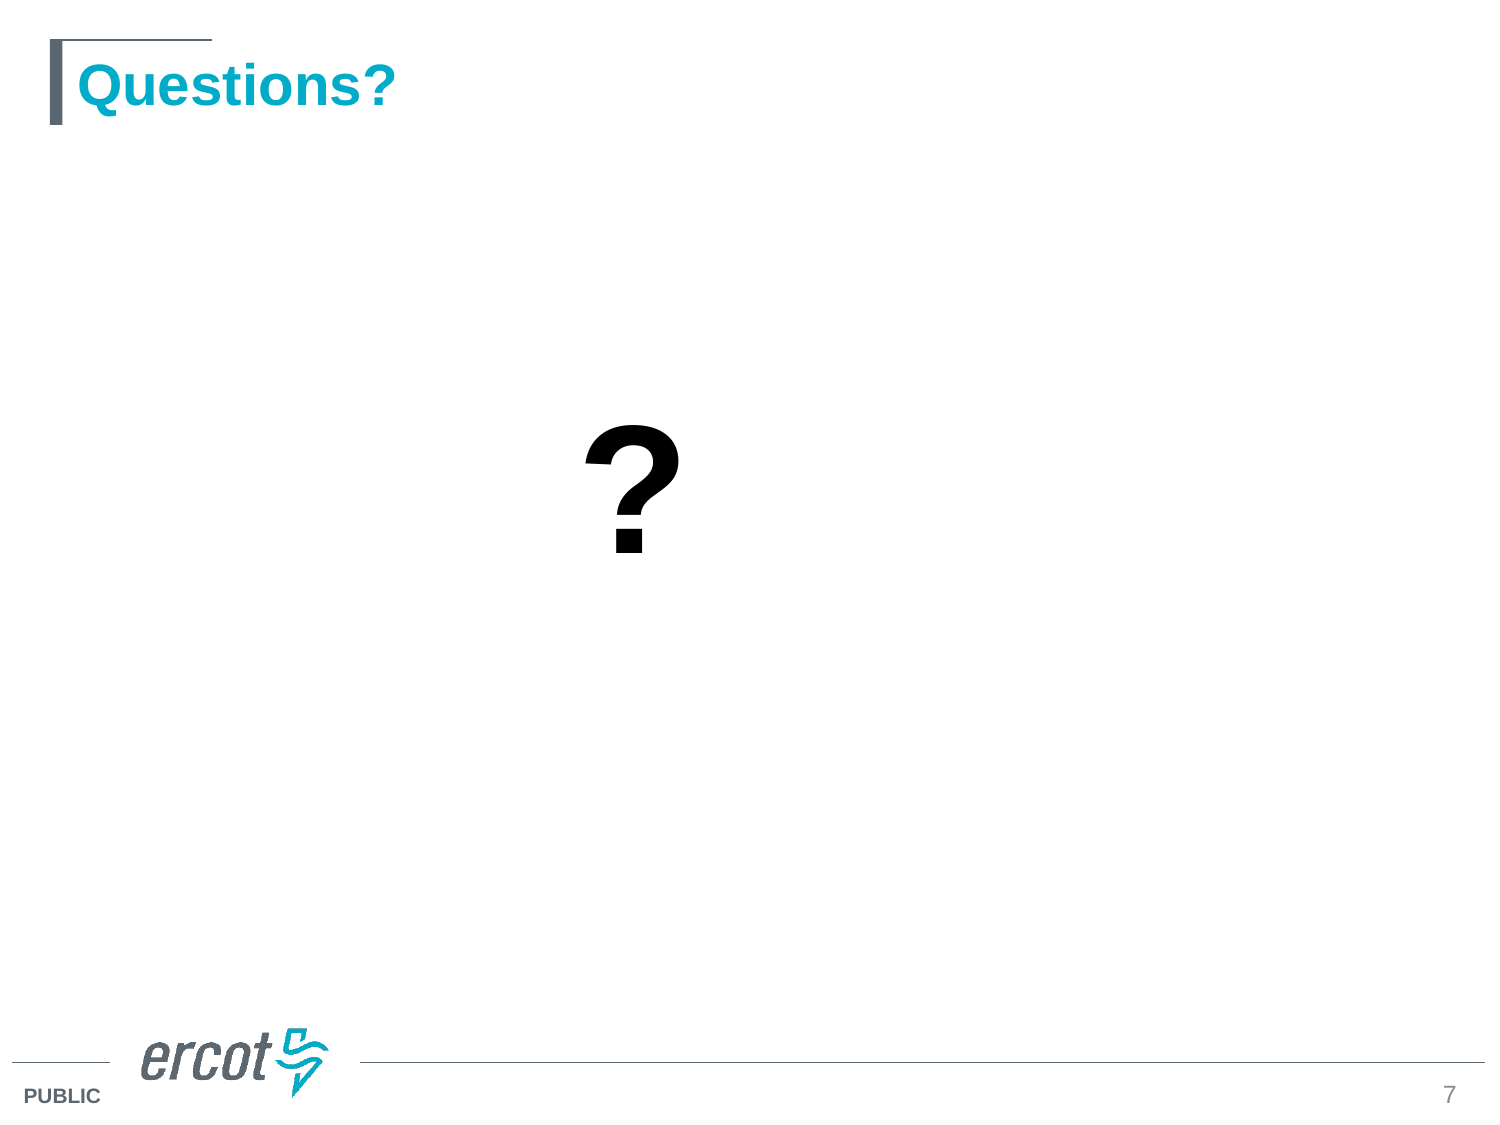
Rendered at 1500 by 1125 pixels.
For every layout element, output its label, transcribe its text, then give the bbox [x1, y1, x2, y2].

title Questions? [62, 39, 650, 125]
picture [137, 1024, 332, 1100]
slide_number 7 [1412, 1076, 1488, 1112]
list ? [562, 362, 1188, 813]
